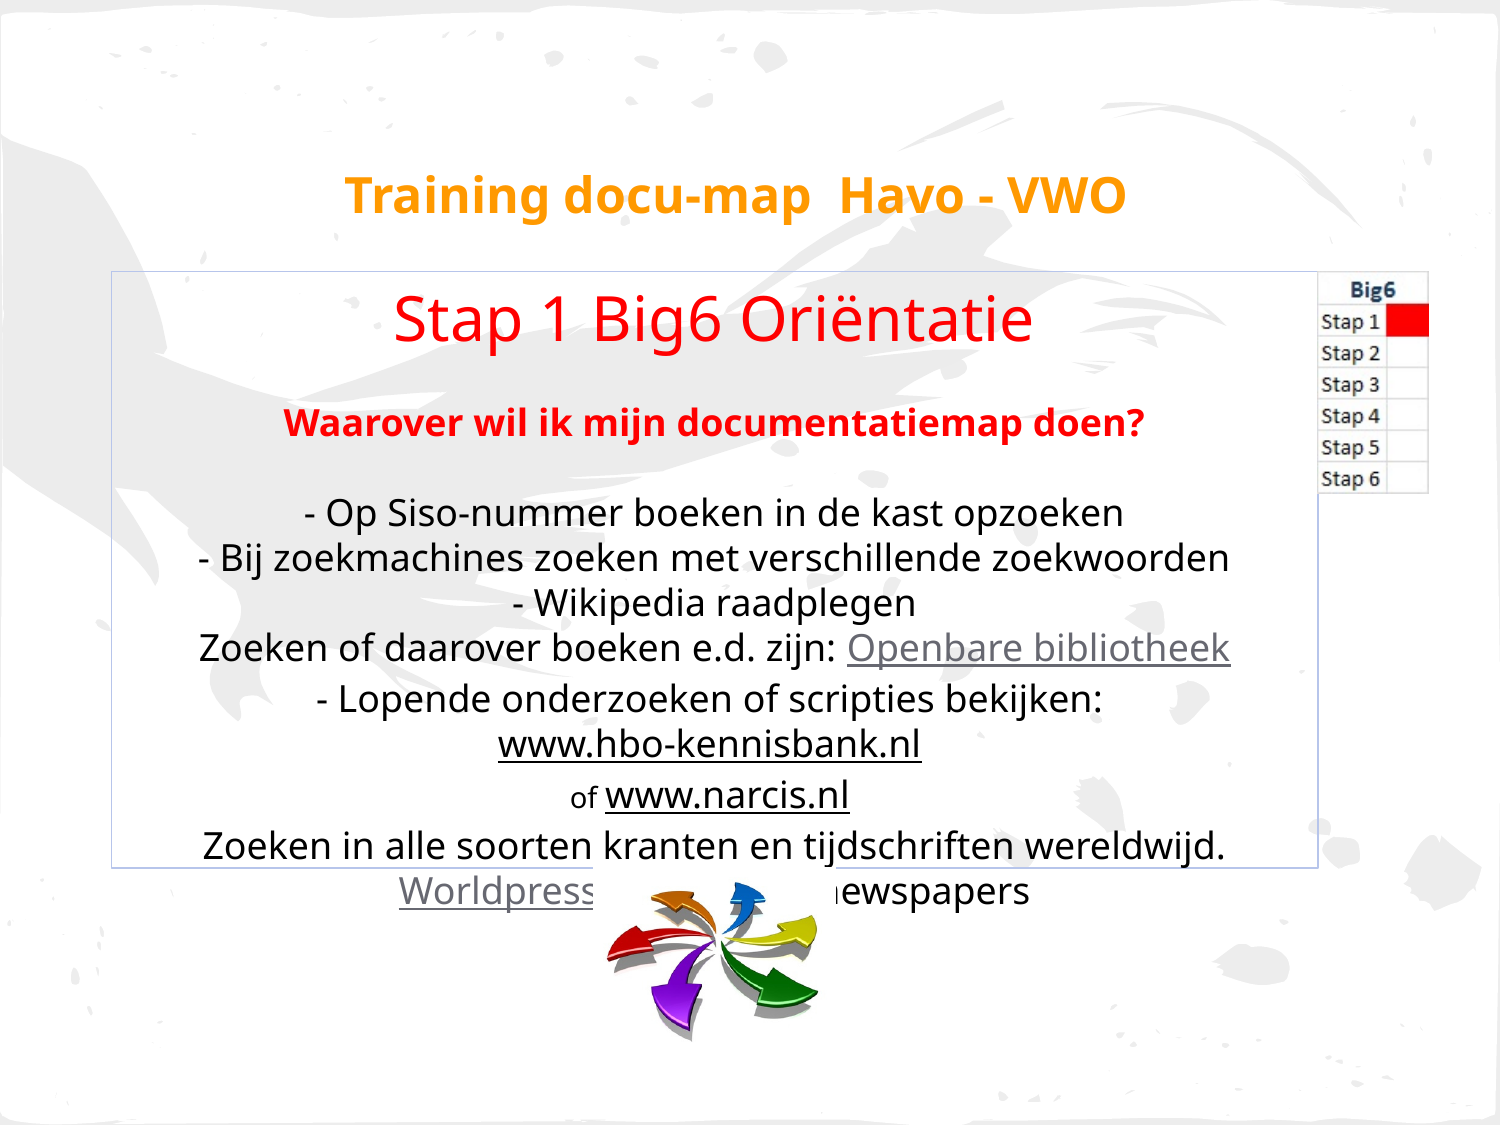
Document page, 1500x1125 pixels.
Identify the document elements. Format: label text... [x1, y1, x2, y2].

text_box Stap 1 Big6 Oriëntatie Waarover wil ik mijn documentatiemap doen? - Op Siso-nummer boeken in de kast opzoeken - Bij zoekmachines zoeken met verschillende zoekwoorden - Wikipedia raadplegen Zoeken of daarover boeken e.d. zijn: Openbare bibliotheek - Lopende onderzoeken of scripties bekijken: www.hbo-kennisbank.nl of www.narcis.nl Zoeken in alle soorten kranten en tijdschriften wereldwijd. Worldpress, kies: world newspapers [111, 271, 1318, 868]
title Training docu-map Havo - VWO [61, 132, 1412, 232]
picture [593, 867, 836, 1044]
picture [1317, 271, 1430, 494]
